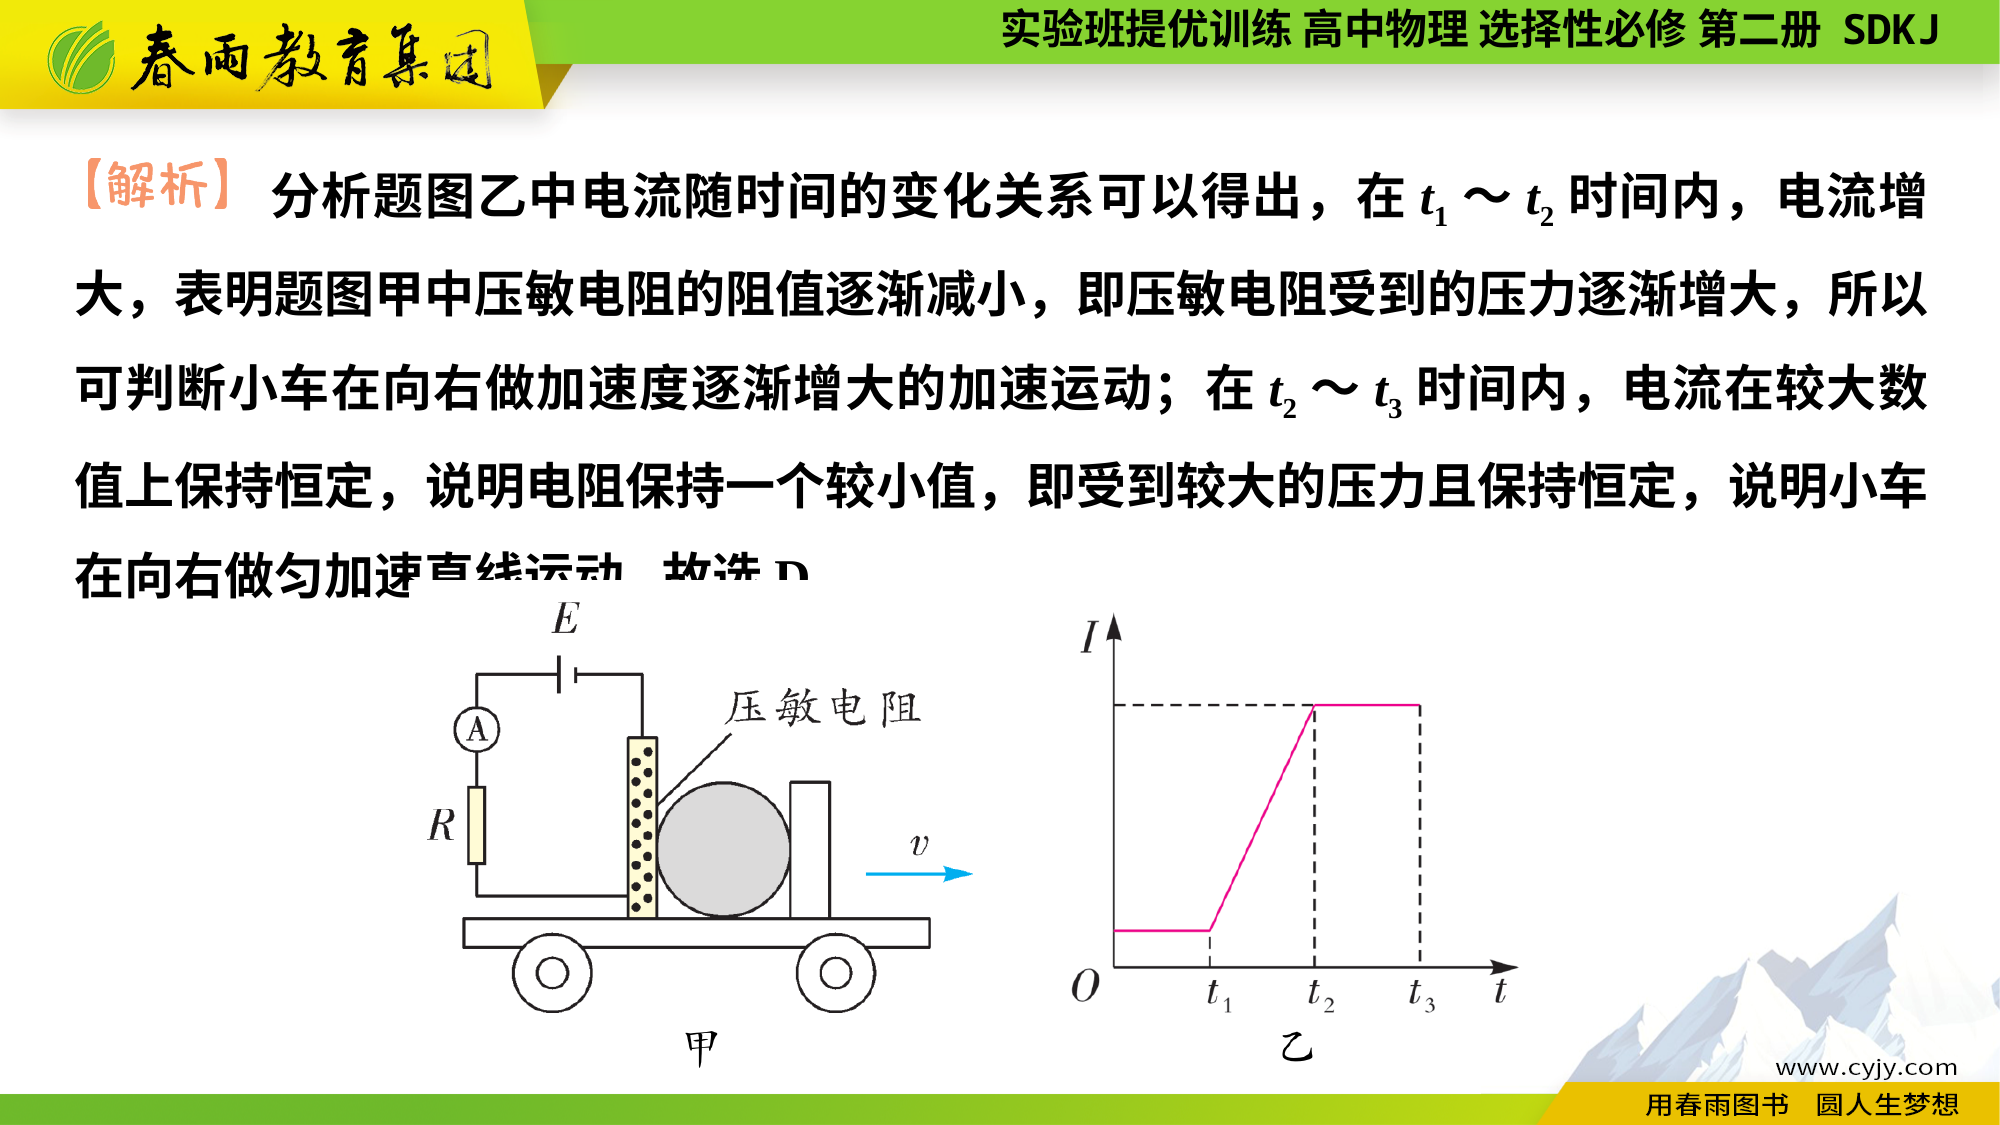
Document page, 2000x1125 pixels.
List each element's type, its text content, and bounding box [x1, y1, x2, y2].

list 分析题图乙中电流随时间的变化关系可以得出，在t1～t2时间内，电流增大，表明题图甲中压敏电阻的阻值逐渐减小，即压敏电阻受到的压力逐渐增大，所以可判断小车在向右做加速度逐渐增大的加速运动；在t2～t3时间内，电流在较大数值上保持恒定，说明电阻保持一个较小值，即受到较大的压力且保持恒定，说明小车在向右做匀加速直线运动.故选D. [59, 122, 1944, 581]
picture [0, 0, 2000, 1125]
